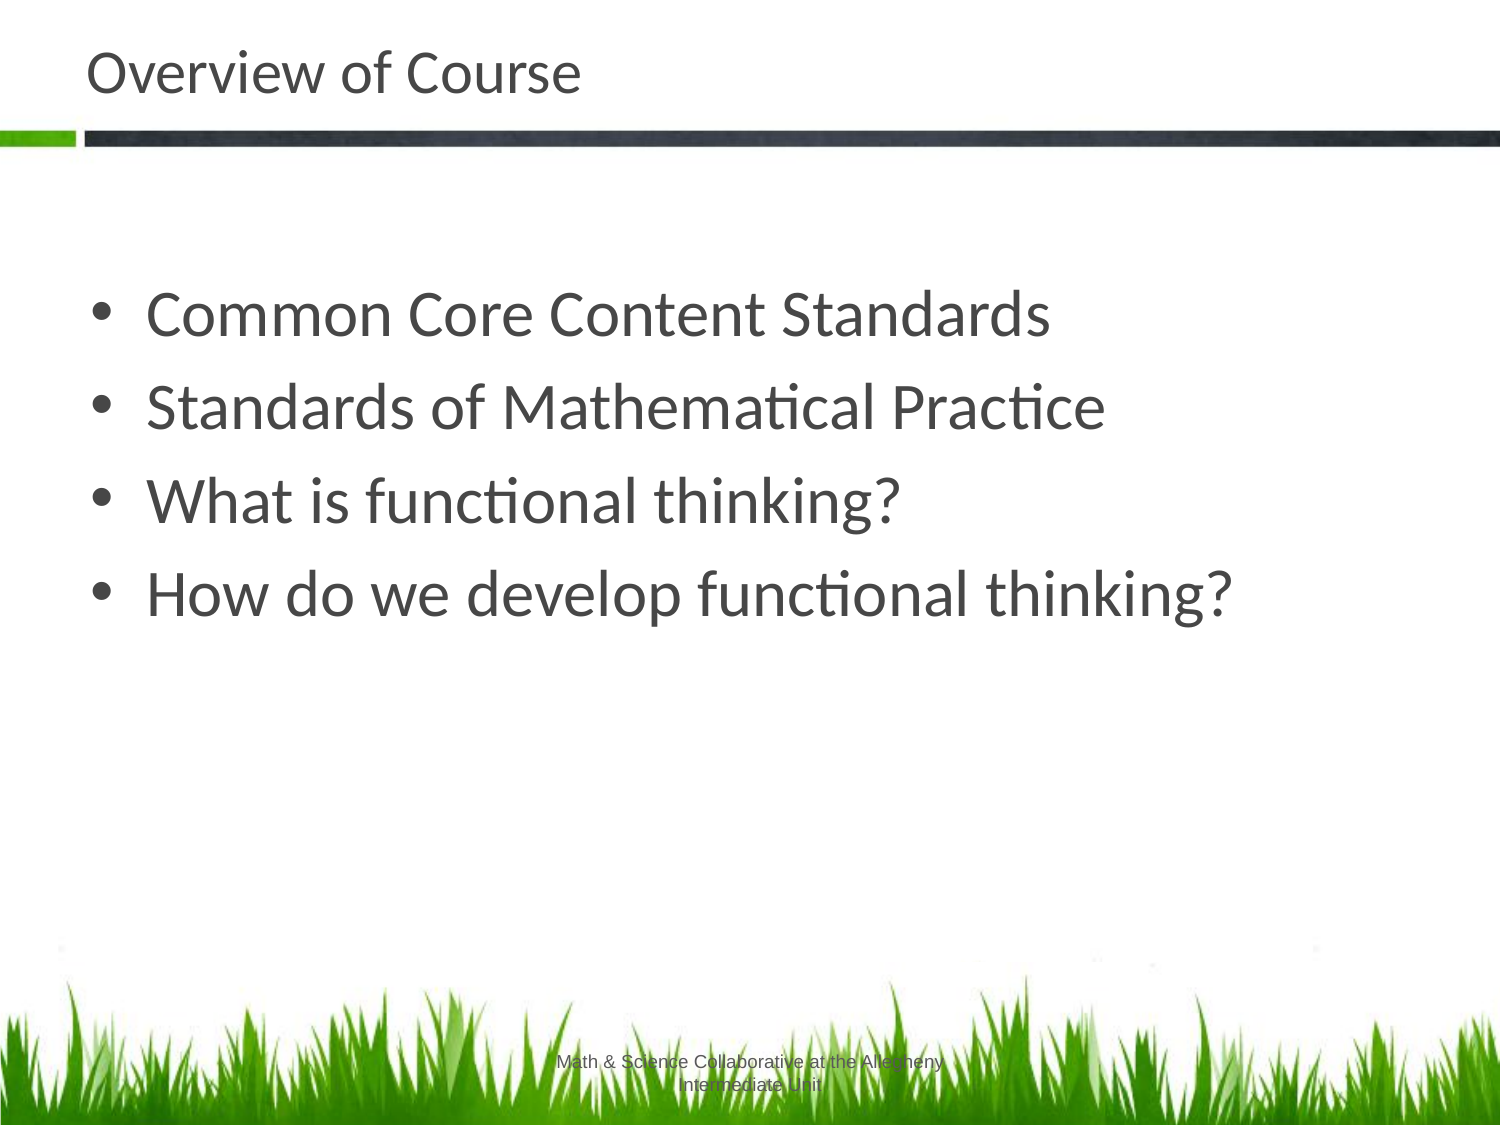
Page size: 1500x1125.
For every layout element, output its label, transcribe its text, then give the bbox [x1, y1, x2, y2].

picture [0, 0, 1500, 1125]
list Common Core Content Standards Standards of Mathematical Practice What is functional thinking? How do we develop functional thinking? [75, 262, 1425, 1005]
title Overview of Course [71, 12, 1450, 125]
footer Math & Science Collaborative at the Allegheny Intermediate Unit [512, 1042, 988, 1103]
